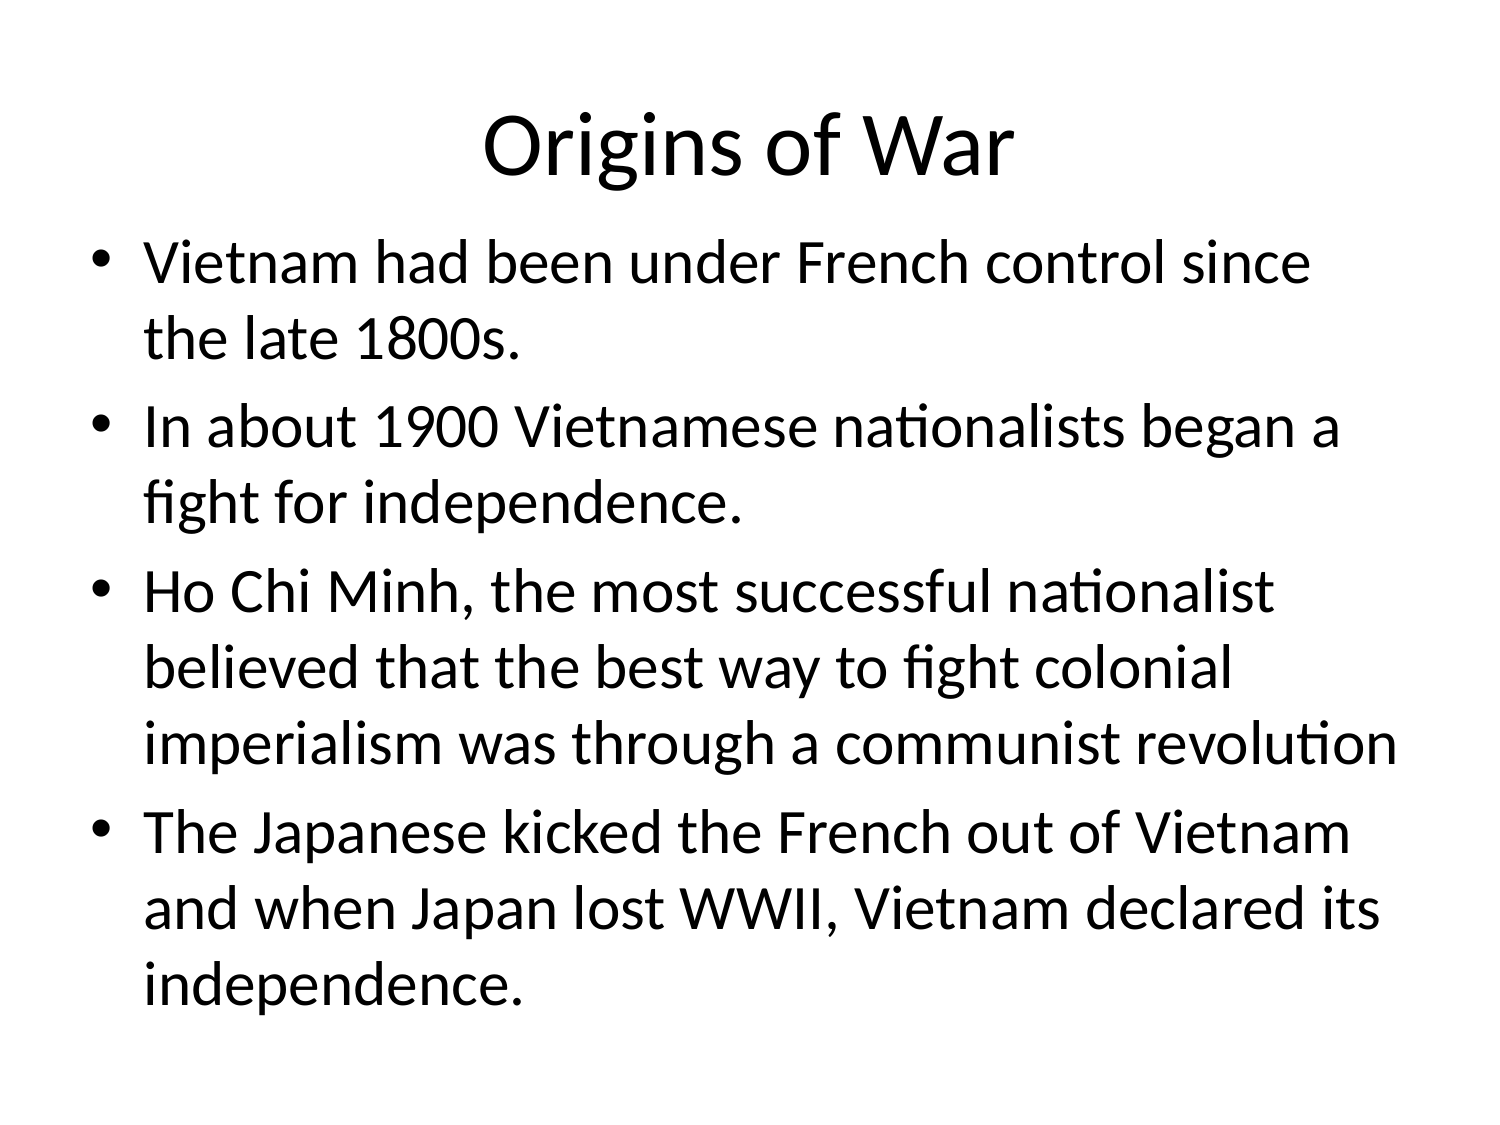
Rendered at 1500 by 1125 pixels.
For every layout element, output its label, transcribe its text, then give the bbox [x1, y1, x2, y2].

title Origins of War [75, 45, 1425, 212]
list Vietnam had been under French control since the late 1800s. In about 1900 Vietnamese nationalists began a fight for independence. Ho Chi Minh, the most successful nationalist believed that the best way to fight colonial imperialism was through a communist revolution The Japanese kicked the French out of Vietnam and when Japan lost WWII, Vietnam declared its independence. [75, 212, 1425, 1100]
